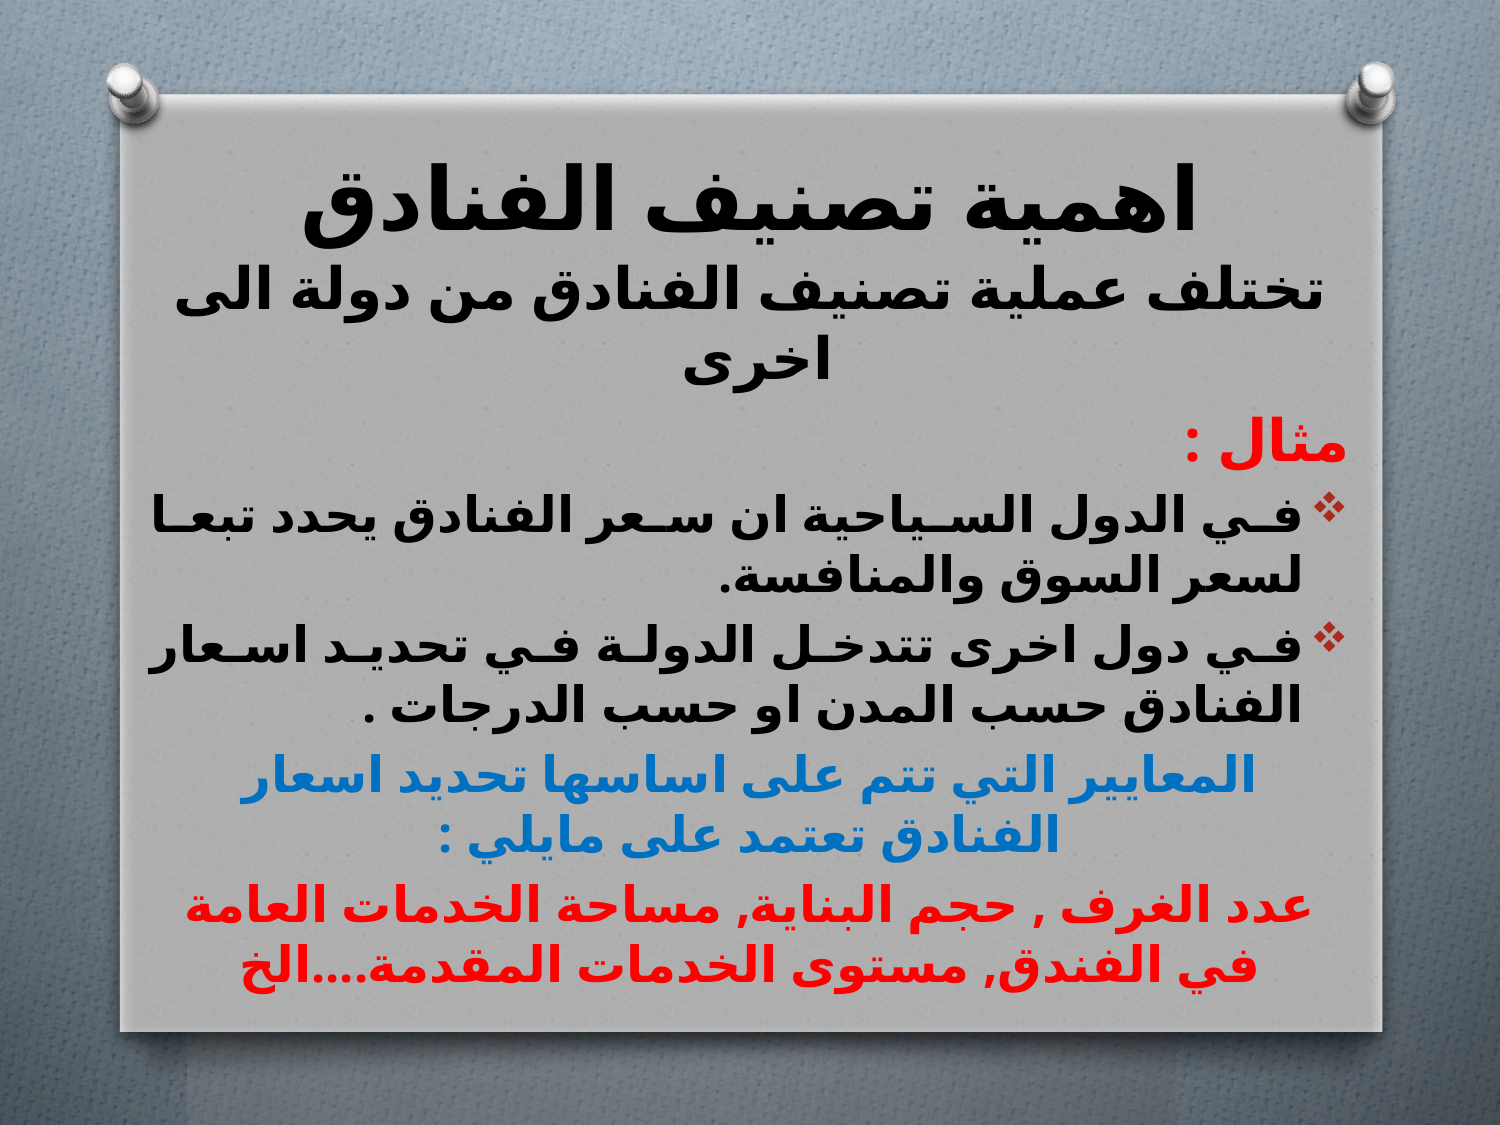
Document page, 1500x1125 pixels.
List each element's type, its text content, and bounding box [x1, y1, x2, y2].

title اهمية تصنيف الفنادق [179, 134, 1323, 243]
list تختلف عملية تصنيف الفنادق من دولة الى اخرى مثال : في الدول السياحية ان سعر الفنادق يحدد تبعا لسعر السوق والمنافسة. في دول اخرى تتدخل الدولة في تحديد اسعار الفنادق حسب المدن او حسب الدرجات . المعايير التي تتم على اساسها تحديد اسعار الفنادق تعتمد على مايلي : عدد الغرف , حجم البناية, مساحة الخدمات العامة في الفندق, مستوى الخدمات المقدمة....الخ [135, 243, 1365, 1012]
picture [1317, 35, 1439, 156]
picture [75, 29, 198, 153]
